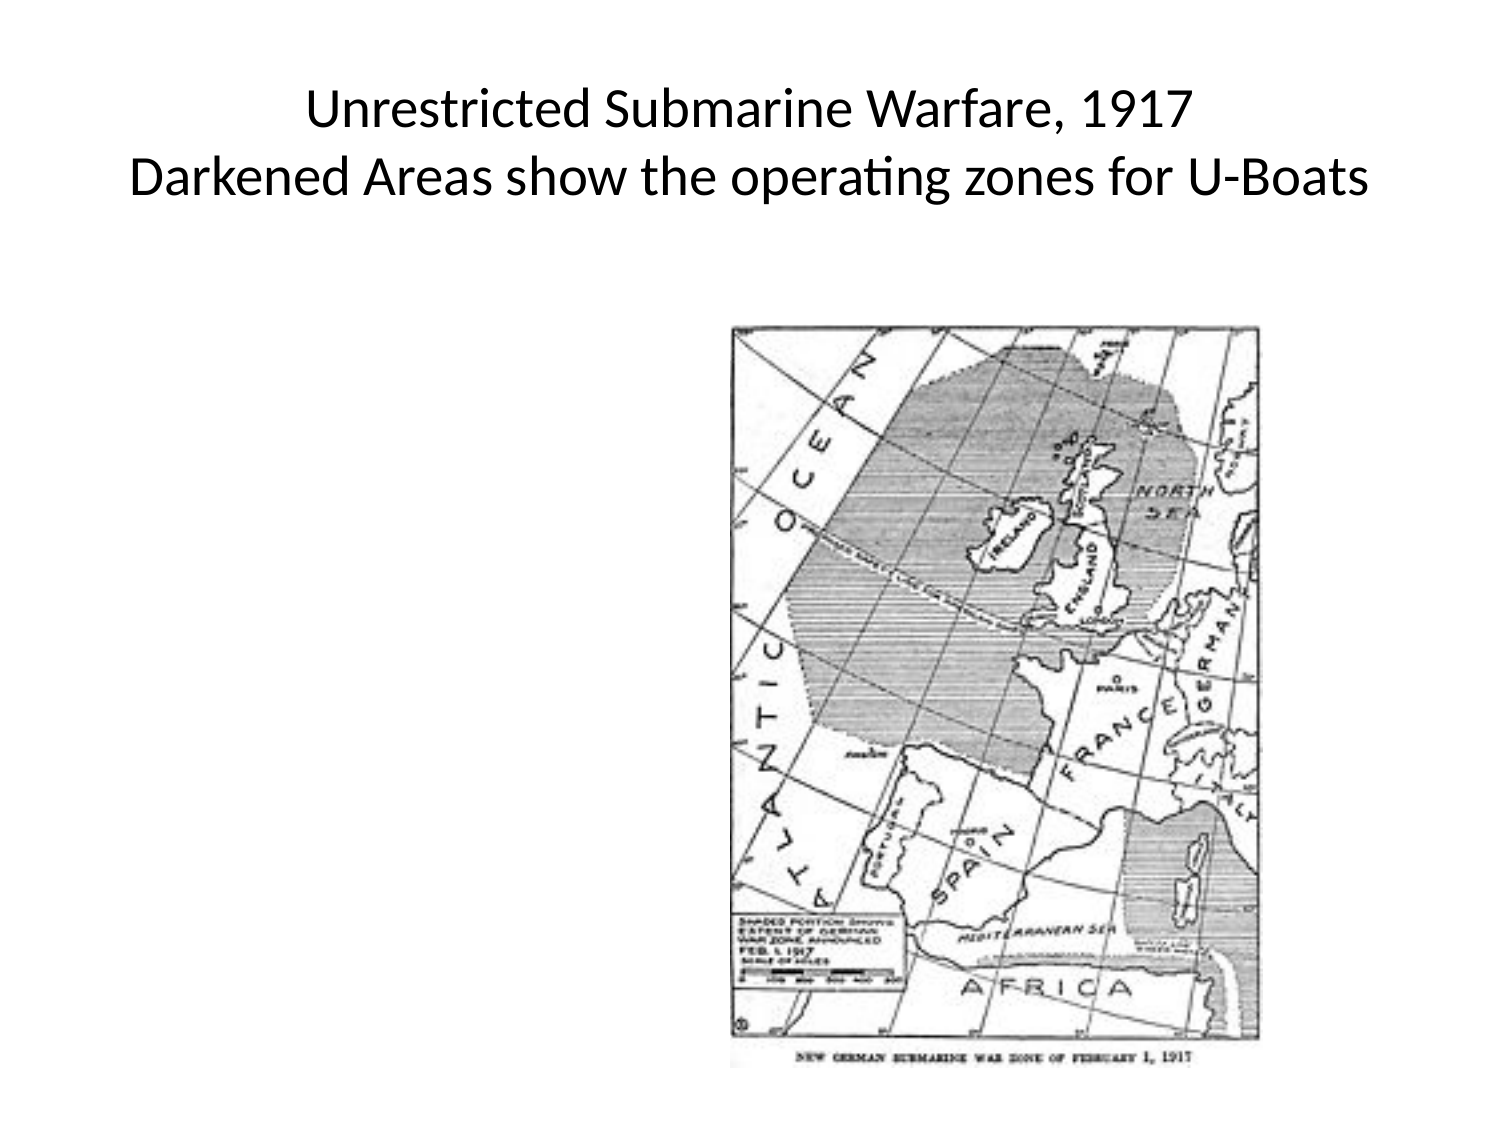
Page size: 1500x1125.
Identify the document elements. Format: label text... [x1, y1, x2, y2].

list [320, 324, 1500, 1068]
title Unrestricted Submarine Warfare, 1917 Darkened Areas show the operating zones for U-Boats [75, 45, 1425, 233]
